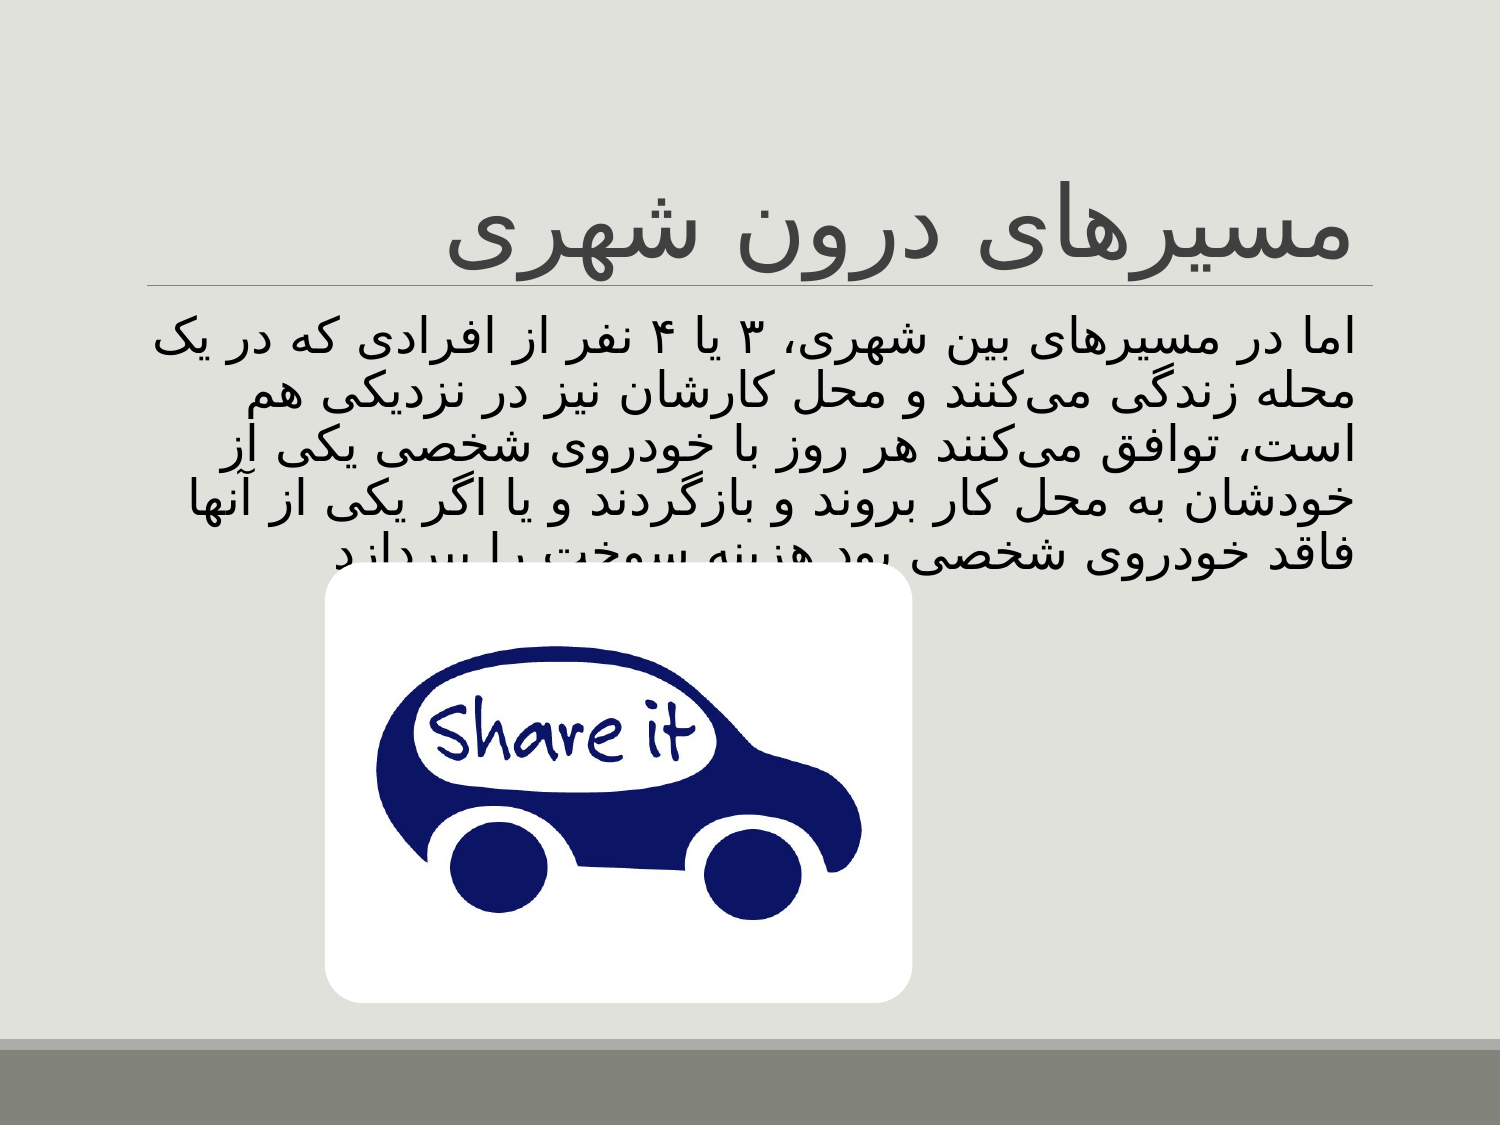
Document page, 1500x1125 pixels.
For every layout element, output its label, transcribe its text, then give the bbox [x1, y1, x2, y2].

list اما در مسیرهای بین شهری، ۳ یا ۴ نفر از افرادی که در یک محله زندگی می‌کنند و محل کارشان نیز در نزدیکی هم است، توافق می‌کنند هر روز با خودروی شخصی یکی از خودشان به محل کار بروند و بازگردند و یا اگر یکی از آنها فاقد خودروی شخصی بود هزینه سوخت را بپردازد [135, 302, 1373, 963]
picture [324, 561, 913, 1004]
title مسیرهای درون شهری [135, 47, 1373, 285]
